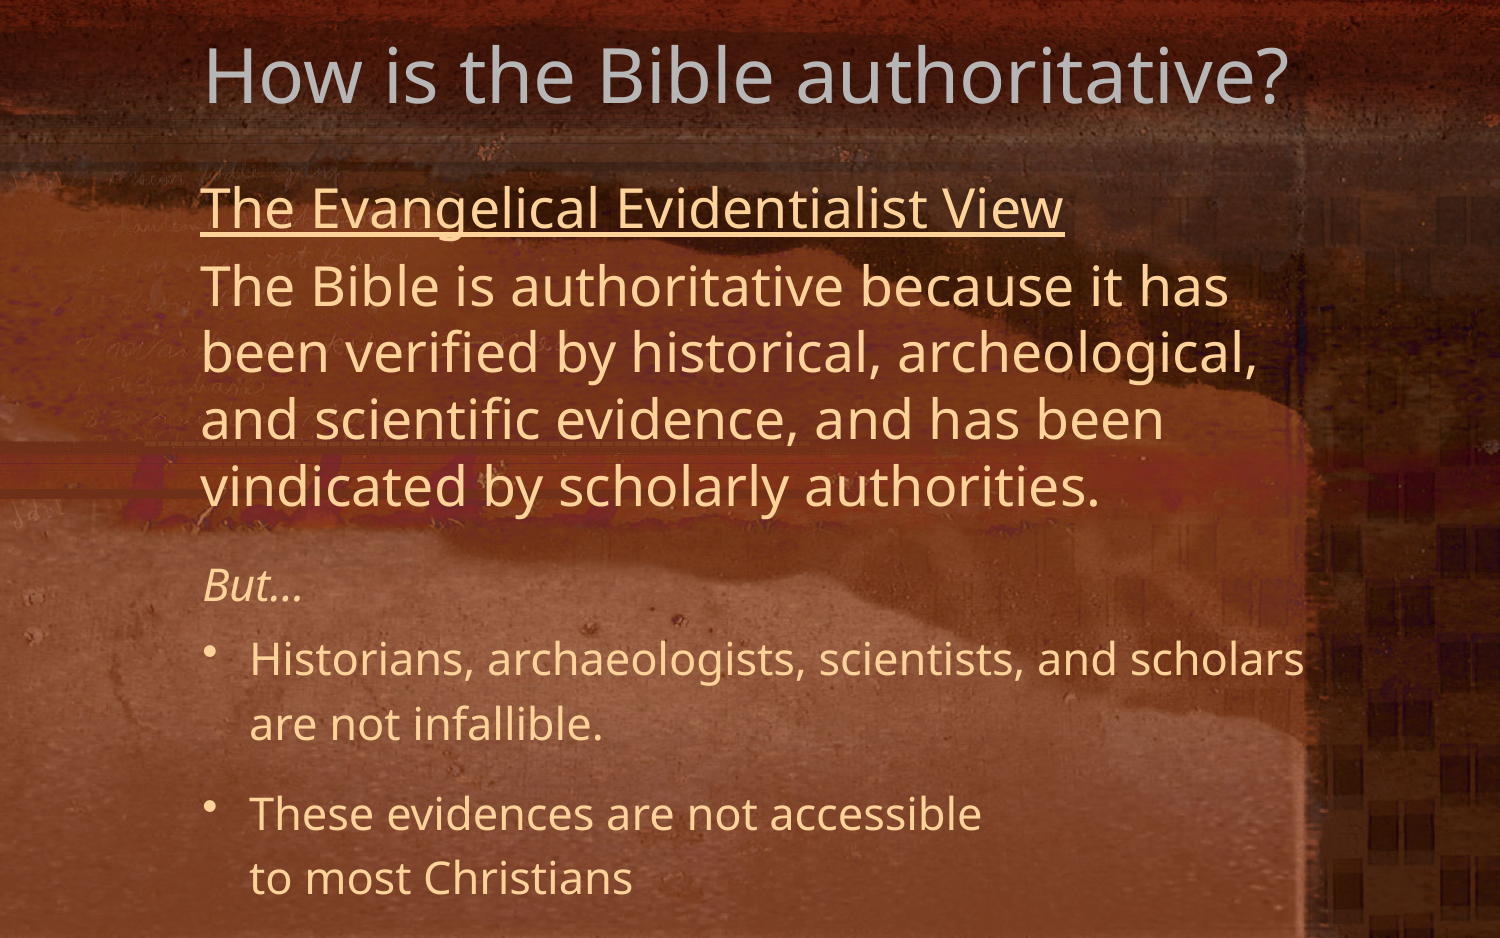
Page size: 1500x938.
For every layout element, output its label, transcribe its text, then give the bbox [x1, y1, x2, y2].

text_box But… Historians, archaeologists, scientists, and scholars are not infallible. These evidences are not accessible to most Christians [187, 538, 1365, 896]
title How is the Bible authoritative? [187, 10, 1313, 136]
picture [0, 0, 1500, 938]
text_box The Evangelical Evidentialist View The Bible is authoritative because it has been verified by historical, archeological, and scientific evidence, and has been vindicated by scholarly authorities. [187, 166, 1313, 425]
